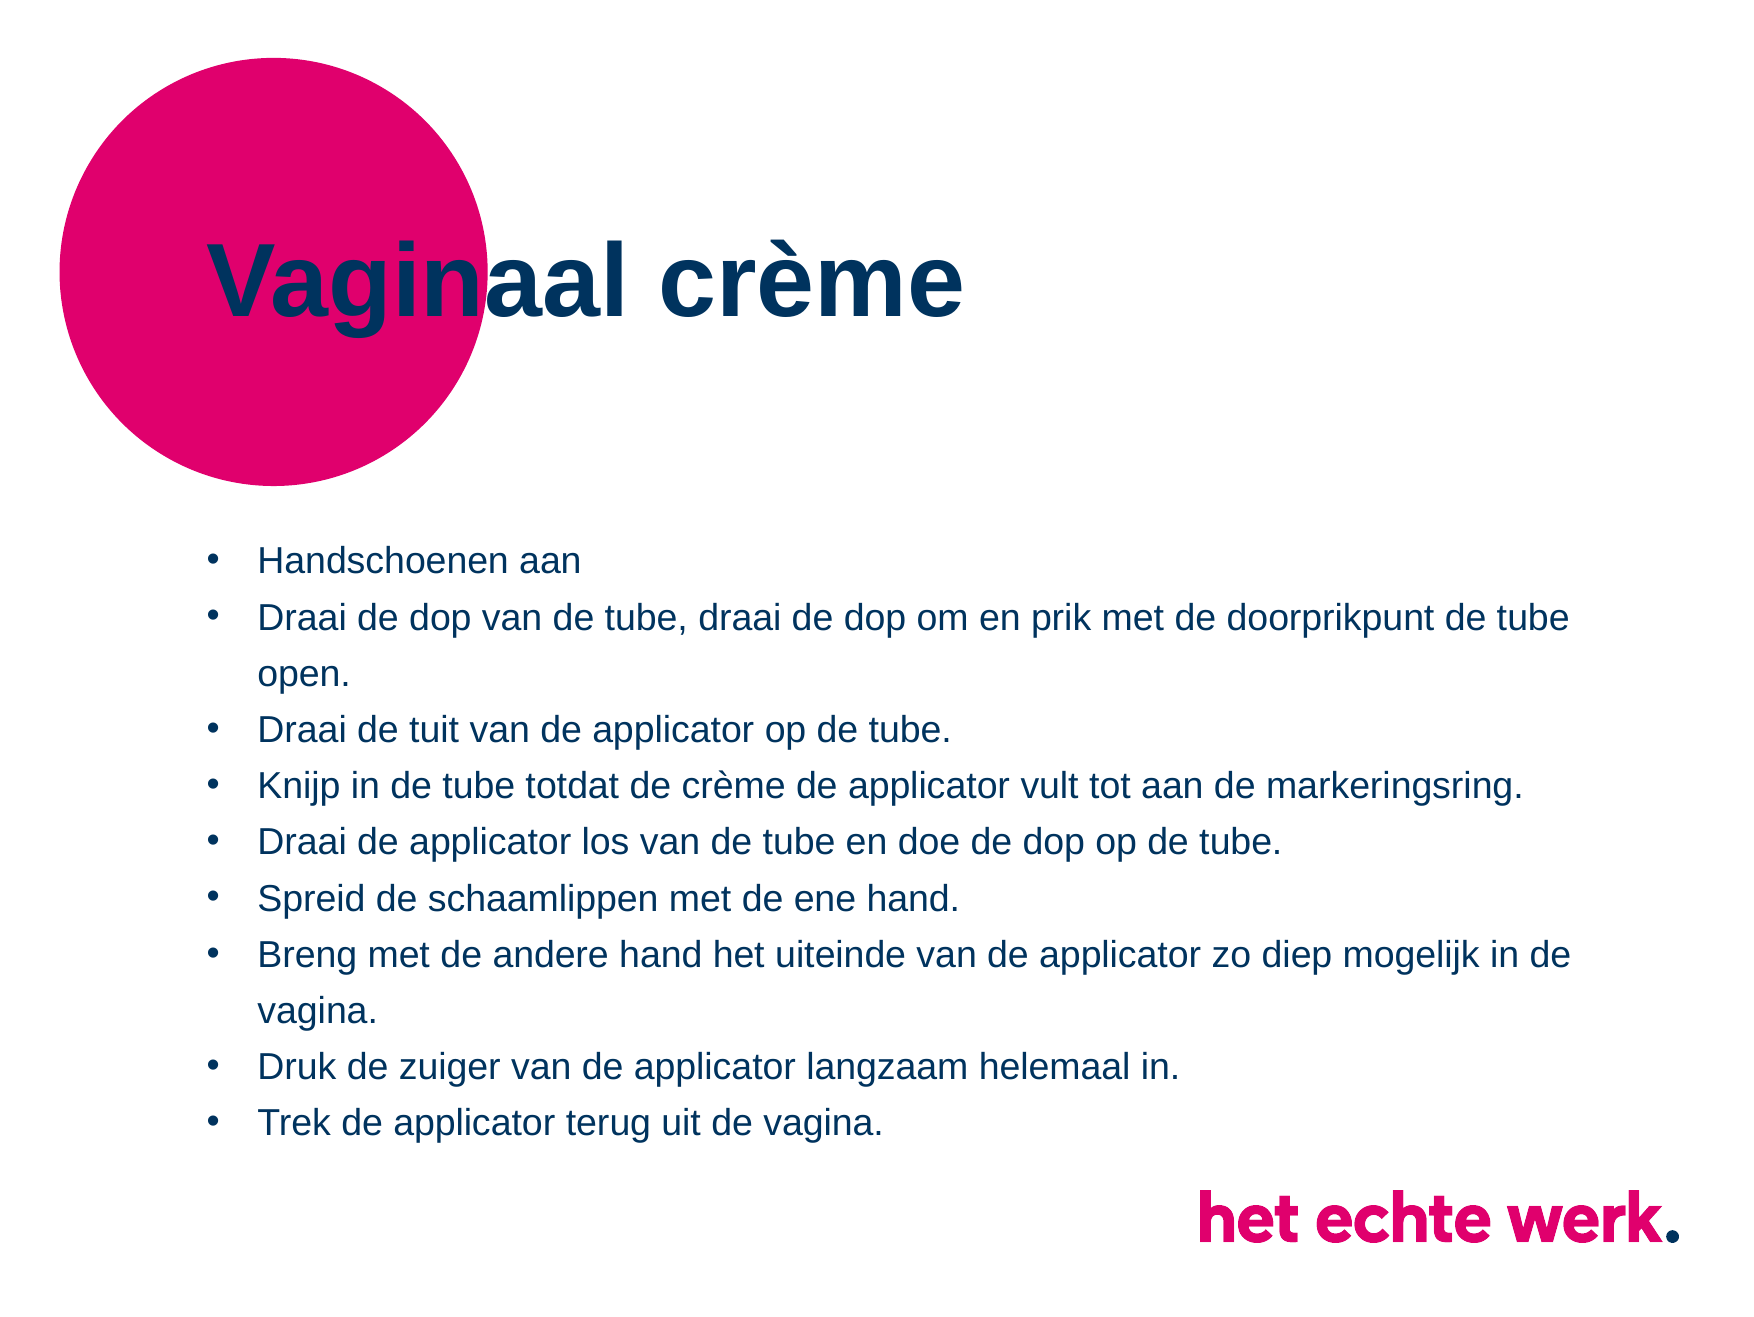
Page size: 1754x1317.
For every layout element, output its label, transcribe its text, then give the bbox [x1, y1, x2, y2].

title Vaginaal crème [206, 57, 1499, 487]
list Handschoenen aan Draai de dop van de tube, draai de dop om en prik met de doorprikpunt de tube open. Draai de tuit van de applicator op de tube. Knijp in de tube totdat de crème de applicator vult tot aan de markeringsring. Draai de applicator los van de tube en doe de dop op de tube. Spreid de schaamlippen met de ene hand. Breng met de andere hand het uiteinde van de applicator zo diep mogelijk in de vagina. Druk de zuiger van de applicator langzaam helemaal in. Trek de applicator terug uit de vagina. [206, 525, 1593, 1148]
picture [1191, 1184, 1754, 1317]
